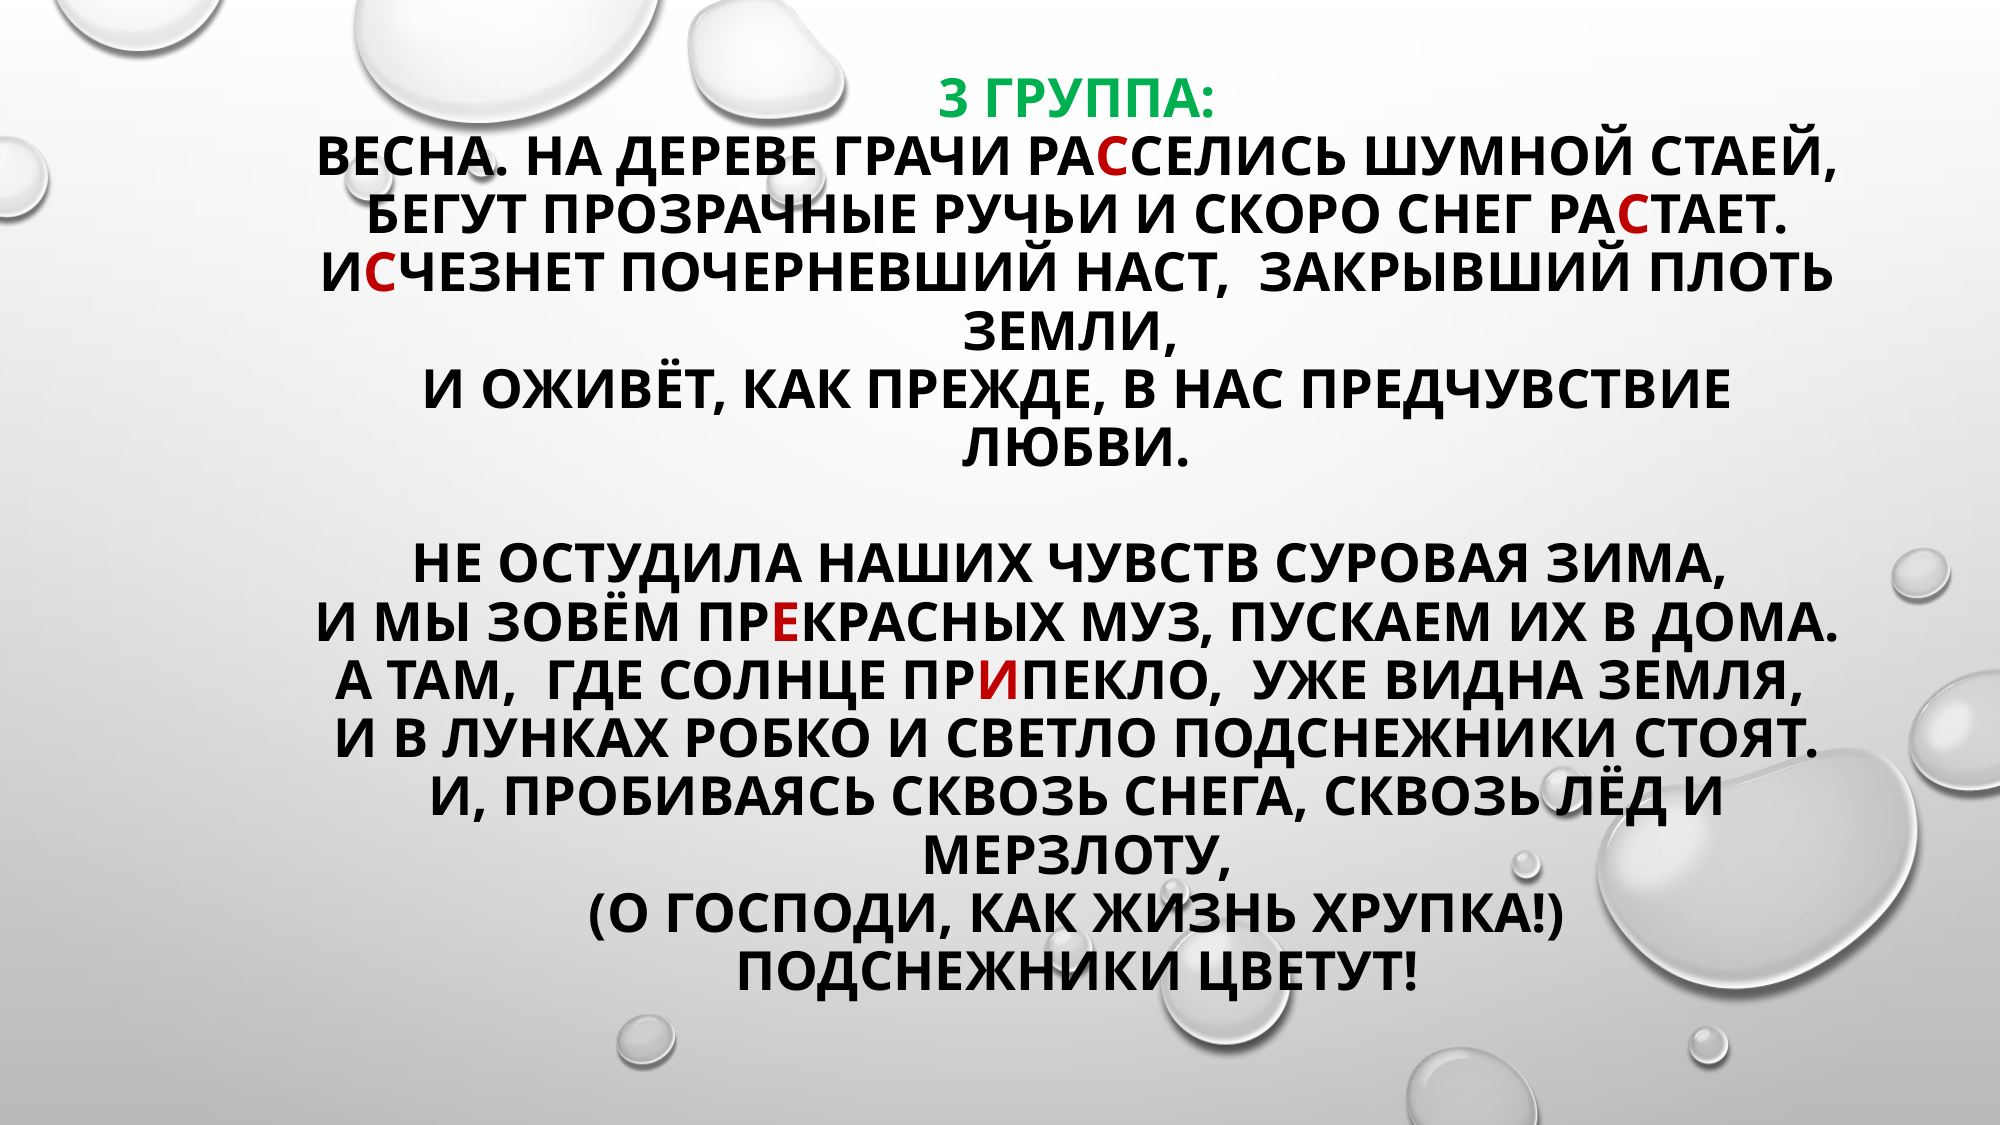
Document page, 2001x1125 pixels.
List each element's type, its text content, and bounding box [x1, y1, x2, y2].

picture [0, 0, 2000, 1125]
title 3 группа: Весна. На дереве грачи расселись шумной стаей, Бегут прозрачные ручьи и скоро снег растает. Исчезнет почерневший наст, закрывший плоть земли, И оживёт, как прежде, в нас предчувствие любви. Не остудила наших чувств суровая зима, И мы зовём прекрасных муз, пускаем их в дома. А там, где солнце припекло, уже видна земля, И в лунках робко и светло подснежники стоят. И, пробиваясь сквозь снега, сквозь лёд и мерзлоту, (О Господи, как жизнь хрупка!) Подснежники цветут! [287, 58, 1868, 1125]
